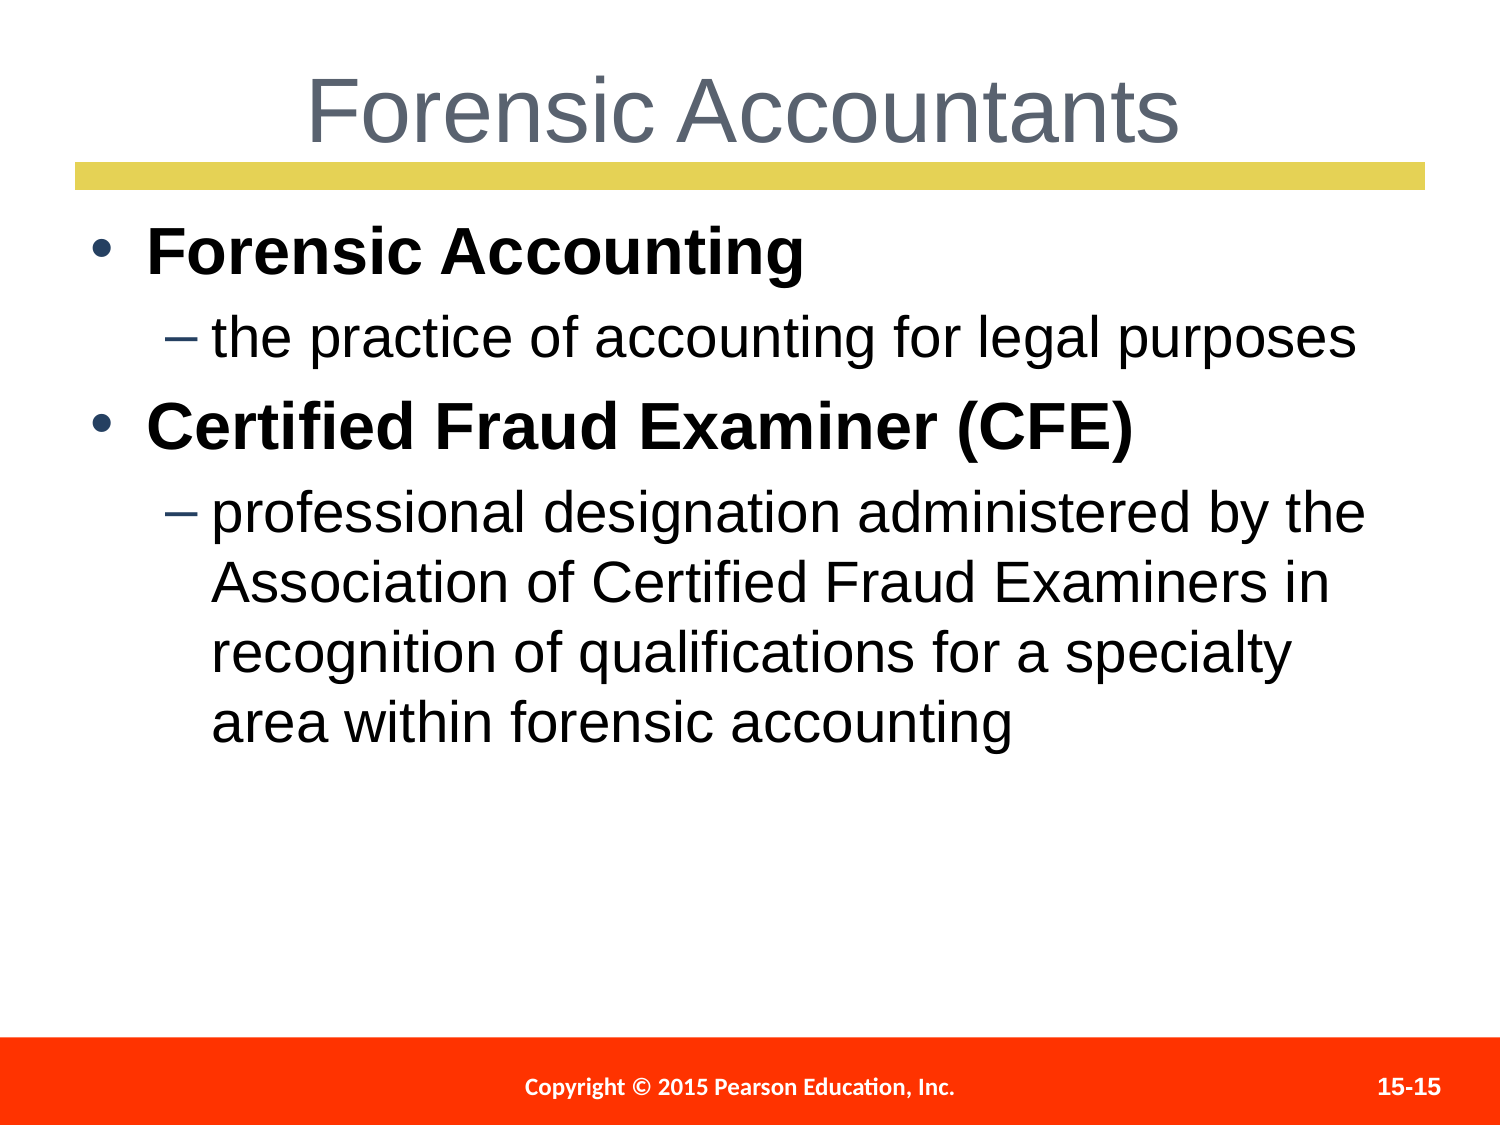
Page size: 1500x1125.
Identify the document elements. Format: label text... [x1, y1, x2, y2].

title Forensic Accountants [49, 12, 1438, 201]
list Forensic Accounting the practice of accounting for legal purposes Certified Fraud Examiner (CFE) professional designation administered by the Association of Certified Fraud Examiners in recognition of qualifications for a specialty area within forensic accounting [74, 199, 1426, 1006]
